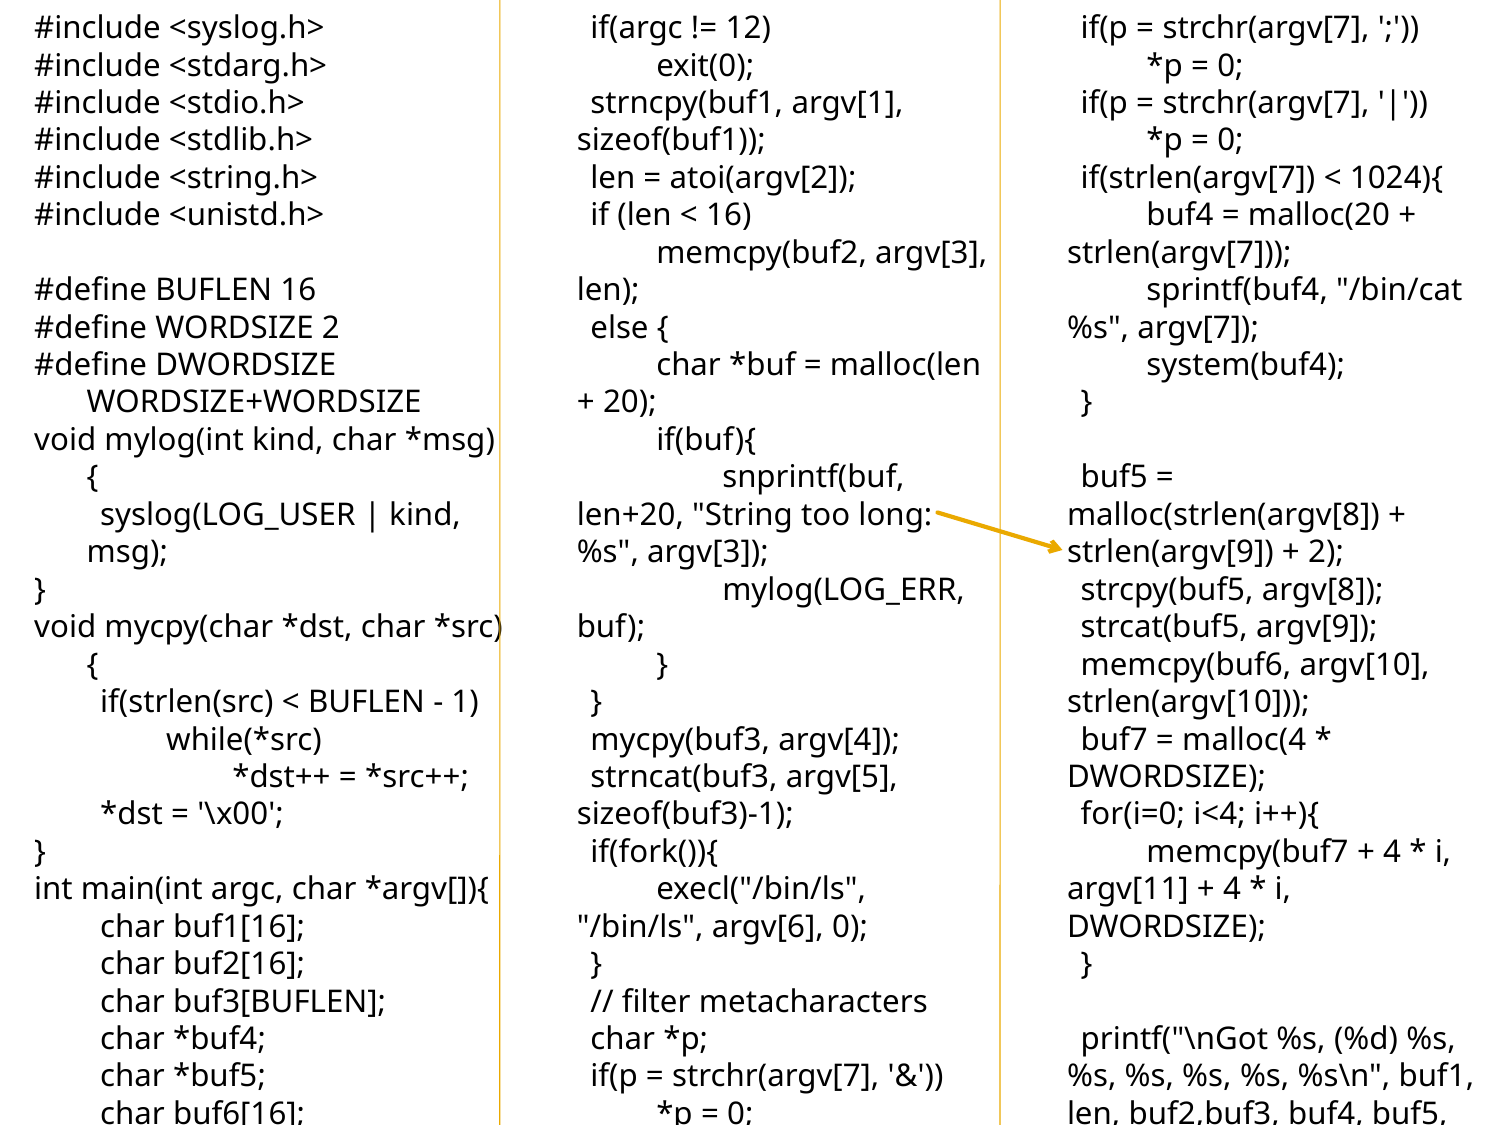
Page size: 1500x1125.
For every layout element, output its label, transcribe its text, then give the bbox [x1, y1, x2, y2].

text_box #include <syslog.h> #include <stdarg.h> #include <stdio.h> #include <stdlib.h> #include <string.h> #include <unistd.h> #define BUFLEN 16 #define WORDSIZE 2 #define DWORDSIZE WORDSIZE+WORDSIZE void mylog(int kind, char *msg){ syslog(LOG_USER | kind, msg); } void mycpy(char *dst, char *src){ if(strlen(src) < BUFLEN - 1) while(*src) *dst++ = *src++; *dst = '\x00'; } int main(int argc, char *argv[]){ char buf1[16]; char buf2[16]; char buf3[BUFLEN]; char *buf4; char *buf5; char buf6[16]; char *buf7; int i, len; if(argc != 12) exit(0); strncpy(buf1, argv[1], sizeof(buf1)); len = atoi(argv[2]); if (len < 16) memcpy(buf2, argv[3], len); else { char *buf = malloc(len + 20); if(buf){ snprintf(buf, len+20, "String too long: %s", argv[3]); mylog(LOG_ERR, buf); } } mycpy(buf3, argv[4]); strncat(buf3, argv[5], sizeof(buf3)-1); if(fork()){ execl("/bin/ls", "/bin/ls", argv[6], 0); } // filter metacharacters char *p; if(p = strchr(argv[7], '&')) *p = 0; if(p = strchr(argv[7], '`')) *p = 0; if(p = strchr(argv[7], ';')) *p = 0; if(p = strchr(argv[7], '|')) *p = 0; if(strlen(argv[7]) < 1024){ buf4 = malloc(20 + strlen(argv[7])); sprintf(buf4, "/bin/cat %s", argv[7]); system(buf4); } buf5 = malloc(strlen(argv[8]) + strlen(argv[9]) + 2); strcpy(buf5, argv[8]); strcat(buf5, argv[9]); memcpy(buf6, argv[10], strlen(argv[10])); buf7 = malloc(4 * DWORDSIZE); for(i=0; i<4; i++){ memcpy(buf7 + 4 * i, argv[11] + 4 * i, DWORDSIZE); } printf("\nGot %s, (%d) %s, %s, %s, %s, %s, %s\n", buf1, len, buf2,buf3, buf4, buf5, buf6, buf7); } [1001, 0, 1500, 561]
text_box #include <syslog.h> #include <stdarg.h> #include <stdio.h> #include <stdlib.h> #include <string.h> #include <unistd.h> #define BUFLEN 16 #define WORDSIZE 2 #define DWORDSIZE WORDSIZE+WORDSIZE void mylog(int kind, char *msg){ syslog(LOG_USER | kind, msg); } void mycpy(char *dst, char *src){ if(strlen(src) < BUFLEN - 1) while(*src) *dst++ = *src++; *dst = '\x00'; } int main(int argc, char *argv[]){ char buf1[16]; char buf2[16]; char buf3[BUFLEN]; char *buf4; char *buf5; char buf6[16]; char *buf7; int i, len; if(argc != 12) exit(0); strncpy(buf1, argv[1], sizeof(buf1)); len = atoi(argv[2]); if (len < 16) memcpy(buf2, argv[3], len); else { char *buf = malloc(len + 20); if(buf){ snprintf(buf, len+20, "String too long: %s", argv[3]); mylog(LOG_ERR, buf); } } mycpy(buf3, argv[4]); strncat(buf3, argv[5], sizeof(buf3)-1); if(fork()){ execl("/bin/ls", "/bin/ls", argv[6], 0); } // filter metacharacters char *p; if(p = strchr(argv[7], '&')) *p = 0; if(p = strchr(argv[7], '`')) *p = 0; if(p = strchr(argv[7], ';')) *p = 0; if(p = strchr(argv[7], '|')) *p = 0; if(strlen(argv[7]) < 1024){ buf4 = malloc(20 + strlen(argv[7])); sprintf(buf4, "/bin/cat %s", argv[7]); system(buf4); } buf5 = malloc(strlen(argv[8]) + strlen(argv[9]) + 2); strcpy(buf5, argv[8]); strcat(buf5, argv[9]); memcpy(buf6, argv[10], strlen(argv[10])); buf7 = malloc(4 * DWORDSIZE); for(i=0; i<4; i++){ memcpy(buf7 + 4 * i, argv[11] + 4 * i, DWORDSIZE); } printf("\nGot %s, (%d) %s, %s, %s, %s, %s, %s\n", buf1, len, buf2,buf3, buf4, buf5, buf6, buf7); } [501, 572, 999, 1125]
text_box #include <syslog.h> #include <stdarg.h> #include <stdio.h> #include <stdlib.h> #include <string.h> #include <unistd.h> #define BUFLEN 16 #define WORDSIZE 2 #define DWORDSIZE WORDSIZE+WORDSIZE void mylog(int kind, char *msg){ syslog(LOG_USER | kind, msg); } void mycpy(char *dst, char *src){ if(strlen(src) < BUFLEN - 1) while(*src) *dst++ = *src++; *dst = '\x00'; } int main(int argc, char *argv[]){ char buf1[16]; char buf2[16]; char buf3[BUFLEN]; char *buf4; char *buf5; char buf6[16]; char *buf7; int i, len; if(argc != 12) exit(0); strncpy(buf1, argv[1], sizeof(buf1)); len = atoi(argv[2]); if (len < 16) memcpy(buf2, argv[3], len); else { char *buf = malloc(len + 20); if(buf){ snprintf(buf, len+20, "String too long: %s", argv[3]); mylog(LOG_ERR, buf); } } mycpy(buf3, argv[4]); strncat(buf3, argv[5], sizeof(buf3)-1); if(fork()){ execl("/bin/ls", "/bin/ls", argv[6], 0); } // filter metacharacters char *p; if(p = strchr(argv[7], '&')) *p = 0; if(p = strchr(argv[7], '`')) *p = 0; if(p = strchr(argv[7], ';')) *p = 0; if(p = strchr(argv[7], '|')) *p = 0; if(strlen(argv[7]) < 1024){ buf4 = malloc(20 + strlen(argv[7])); sprintf(buf4, "/bin/cat %s", argv[7]); system(buf4); } buf5 = malloc(strlen(argv[8]) + strlen(argv[9]) + 2); strcpy(buf5, argv[8]); strcat(buf5, argv[9]); memcpy(buf6, argv[10], strlen(argv[10])); buf7 = malloc(4 * DWORDSIZE); for(i=0; i<4; i++){ memcpy(buf7 + 4 * i, argv[11] + 4 * i, DWORDSIZE); } printf("\nGot %s, (%d) %s, %s, %s, %s, %s, %s\n", buf1, len, buf2,buf3, buf4, buf5, buf6, buf7); } [0, 0, 499, 561]
text_box #include <syslog.h> #include <stdarg.h> #include <stdio.h> #include <stdlib.h> #include <string.h> #include <unistd.h> #define BUFLEN 16 #define WORDSIZE 2 #define DWORDSIZE WORDSIZE+WORDSIZE void mylog(int kind, char *msg){ syslog(LOG_USER | kind, msg); } void mycpy(char *dst, char *src){ if(strlen(src) < BUFLEN - 1) while(*src) *dst++ = *src++; *dst = '\x00'; } int main(int argc, char *argv[]){ char buf1[16]; char buf2[16]; char buf3[BUFLEN]; char *buf4; char *buf5; char buf6[16]; char *buf7; int i, len; if(argc != 12) exit(0); strncpy(buf1, argv[1], sizeof(buf1)); len = atoi(argv[2]); if (len < 16) memcpy(buf2, argv[3], len); else { char *buf = malloc(len + 20); if(buf){ snprintf(buf, len+20, "String too long: %s", argv[3]); mylog(LOG_ERR, buf); } } mycpy(buf3, argv[4]); strncat(buf3, argv[5], sizeof(buf3)-1); if(fork()){ execl("/bin/ls", "/bin/ls", argv[6], 0); } // filter metacharacters char *p; if(p = strchr(argv[7], '&')) *p = 0; if(p = strchr(argv[7], '`')) *p = 0; if(p = strchr(argv[7], ';')) *p = 0; if(p = strchr(argv[7], '|')) *p = 0; if(strlen(argv[7]) < 1024){ buf4 = malloc(20 + strlen(argv[7])); sprintf(buf4, "/bin/cat %s", argv[7]); system(buf4); } buf5 = malloc(strlen(argv[8]) + strlen(argv[9]) + 2); strcpy(buf5, argv[8]); strcat(buf5, argv[9]); memcpy(buf6, argv[10], strlen(argv[10])); buf7 = malloc(4 * DWORDSIZE); for(i=0; i<4; i++){ memcpy(buf7 + 4 * i, argv[11] + 4 * i, DWORDSIZE); } printf("\nGot %s, (%d) %s, %s, %s, %s, %s, %s\n", buf1, len, buf2,buf3, buf4, buf5, buf6, buf7); } [501, 0, 999, 560]
text_box #include <syslog.h> #include <stdarg.h> #include <stdio.h> #include <stdlib.h> #include <string.h> #include <unistd.h> #define BUFLEN 16 #define WORDSIZE 2 #define DWORDSIZE WORDSIZE+WORDSIZE void mylog(int kind, char *msg){ syslog(LOG_USER | kind, msg); } void mycpy(char *dst, char *src){ if(strlen(src) < BUFLEN - 1) while(*src) *dst++ = *src++; *dst = '\x00'; } int main(int argc, char *argv[]){ char buf1[16]; char buf2[16]; char buf3[BUFLEN]; char *buf4; char *buf5; char buf6[16]; char *buf7; int i, len; if(argc != 12) exit(0); strncpy(buf1, argv[1], sizeof(buf1)); len = atoi(argv[2]); if (len < 16) memcpy(buf2, argv[3], len); else { char *buf = malloc(len + 20); if(buf){ snprintf(buf, len+20, "String too long: %s", argv[3]); mylog(LOG_ERR, buf); } } mycpy(buf3, argv[4]); strncat(buf3, argv[5], sizeof(buf3)-1); if(fork()){ execl("/bin/ls", "/bin/ls", argv[6], 0); } // filter metacharacters char *p; if(p = strchr(argv[7], '&')) *p = 0; if(p = strchr(argv[7], '`')) *p = 0; if(p = strchr(argv[7], ';')) *p = 0; if(p = strchr(argv[7], '|')) *p = 0; if(strlen(argv[7]) < 1024){ buf4 = malloc(20 + strlen(argv[7])); sprintf(buf4, "/bin/cat %s", argv[7]); system(buf4); } buf5 = malloc(strlen(argv[8]) + strlen(argv[9]) + 2); strcpy(buf5, argv[8]); strcat(buf5, argv[9]); memcpy(buf6, argv[10], strlen(argv[10])); buf7 = malloc(4 * DWORDSIZE); for(i=0; i<4; i++){ memcpy(buf7 + 4 * i, argv[11] + 4 * i, DWORDSIZE); } printf("\nGot %s, (%d) %s, %s, %s, %s, %s, %s\n", buf1, len, buf2,buf3, buf4, buf5, buf6, buf7); } [0, 571, 499, 1125]
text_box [937, 512, 1063, 550]
text_box #include <syslog.h> #include <stdarg.h> #include <stdio.h> #include <stdlib.h> #include <string.h> #include <unistd.h> #define BUFLEN 16 #define WORDSIZE 2 #define DWORDSIZE WORDSIZE+WORDSIZE void mylog(int kind, char *msg){ syslog(LOG_USER | kind, msg); } void mycpy(char *dst, char *src){ if(strlen(src) < BUFLEN - 1) while(*src) *dst++ = *src++; *dst = '\x00'; } int main(int argc, char *argv[]){ char buf1[16]; char buf2[16]; char buf3[BUFLEN]; char *buf4; char *buf5; char buf6[16]; char *buf7; int i, len; if(argc != 12) exit(0); strncpy(buf1, argv[1], sizeof(buf1)); len = atoi(argv[2]); if (len < 16) memcpy(buf2, argv[3], len); else { char *buf = malloc(len + 20); if(buf){ snprintf(buf, len+20, "String too long: %s", argv[3]); mylog(LOG_ERR, buf); } } mycpy(buf3, argv[4]); strncat(buf3, argv[5], sizeof(buf3)-1); if(fork()){ execl("/bin/ls", "/bin/ls", argv[6], 0); } // filter metacharacters char *p; if(p = strchr(argv[7], '&')) *p = 0; if(p = strchr(argv[7], '`')) *p = 0; if(p = strchr(argv[7], ';')) *p = 0; if(p = strchr(argv[7], '|')) *p = 0; if(strlen(argv[7]) < 1024){ buf4 = malloc(20 + strlen(argv[7])); sprintf(buf4, "/bin/cat %s", argv[7]); system(buf4); } buf5 = malloc(strlen(argv[8]) + strlen(argv[9]) + 2); strcpy(buf5, argv[8]); strcat(buf5, argv[9]); memcpy(buf6, argv[10], strlen(argv[10])); buf7 = malloc(4 * DWORDSIZE); for(i=0; i<4; i++){ memcpy(buf7 + 4 * i, argv[11] + 4 * i, DWORDSIZE); } printf("\nGot %s, (%d) %s, %s, %s, %s, %s, %s\n", buf1, len, buf2,buf3, buf4, buf5, buf6, buf7); } [1001, 571, 1500, 1125]
